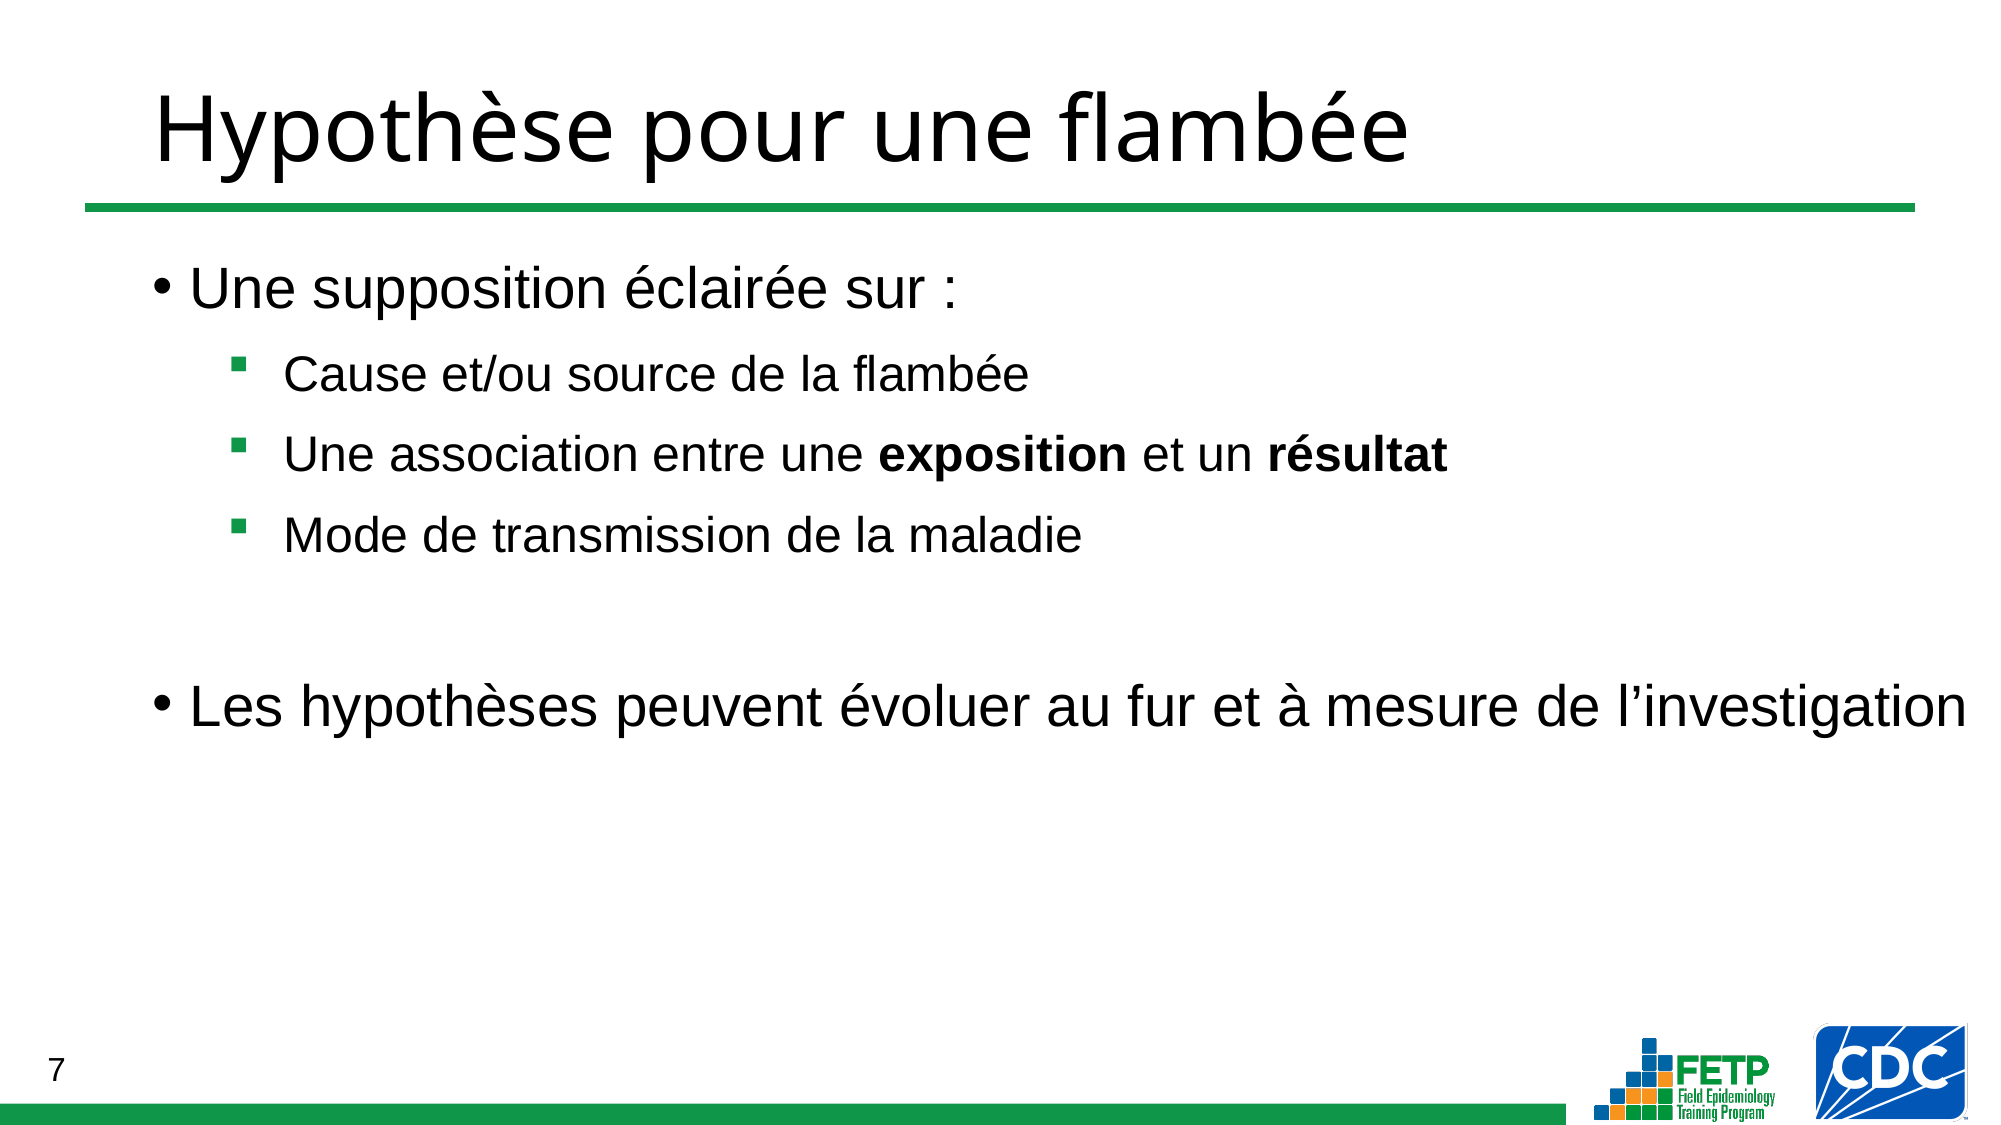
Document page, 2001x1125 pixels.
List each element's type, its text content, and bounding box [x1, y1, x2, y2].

picture [1594, 1038, 1775, 1122]
list Une supposition éclairée sur : Cause et/ou source de la flambée Une association entre une exposition et un résultat Mode de transmission de la maladie Les hypothèses peuvent évoluer au fur et à mesure de l’investigation [137, 242, 2000, 1004]
picture [1813, 1023, 1968, 1122]
title Hypothèse pour une flambée [137, 75, 1863, 207]
